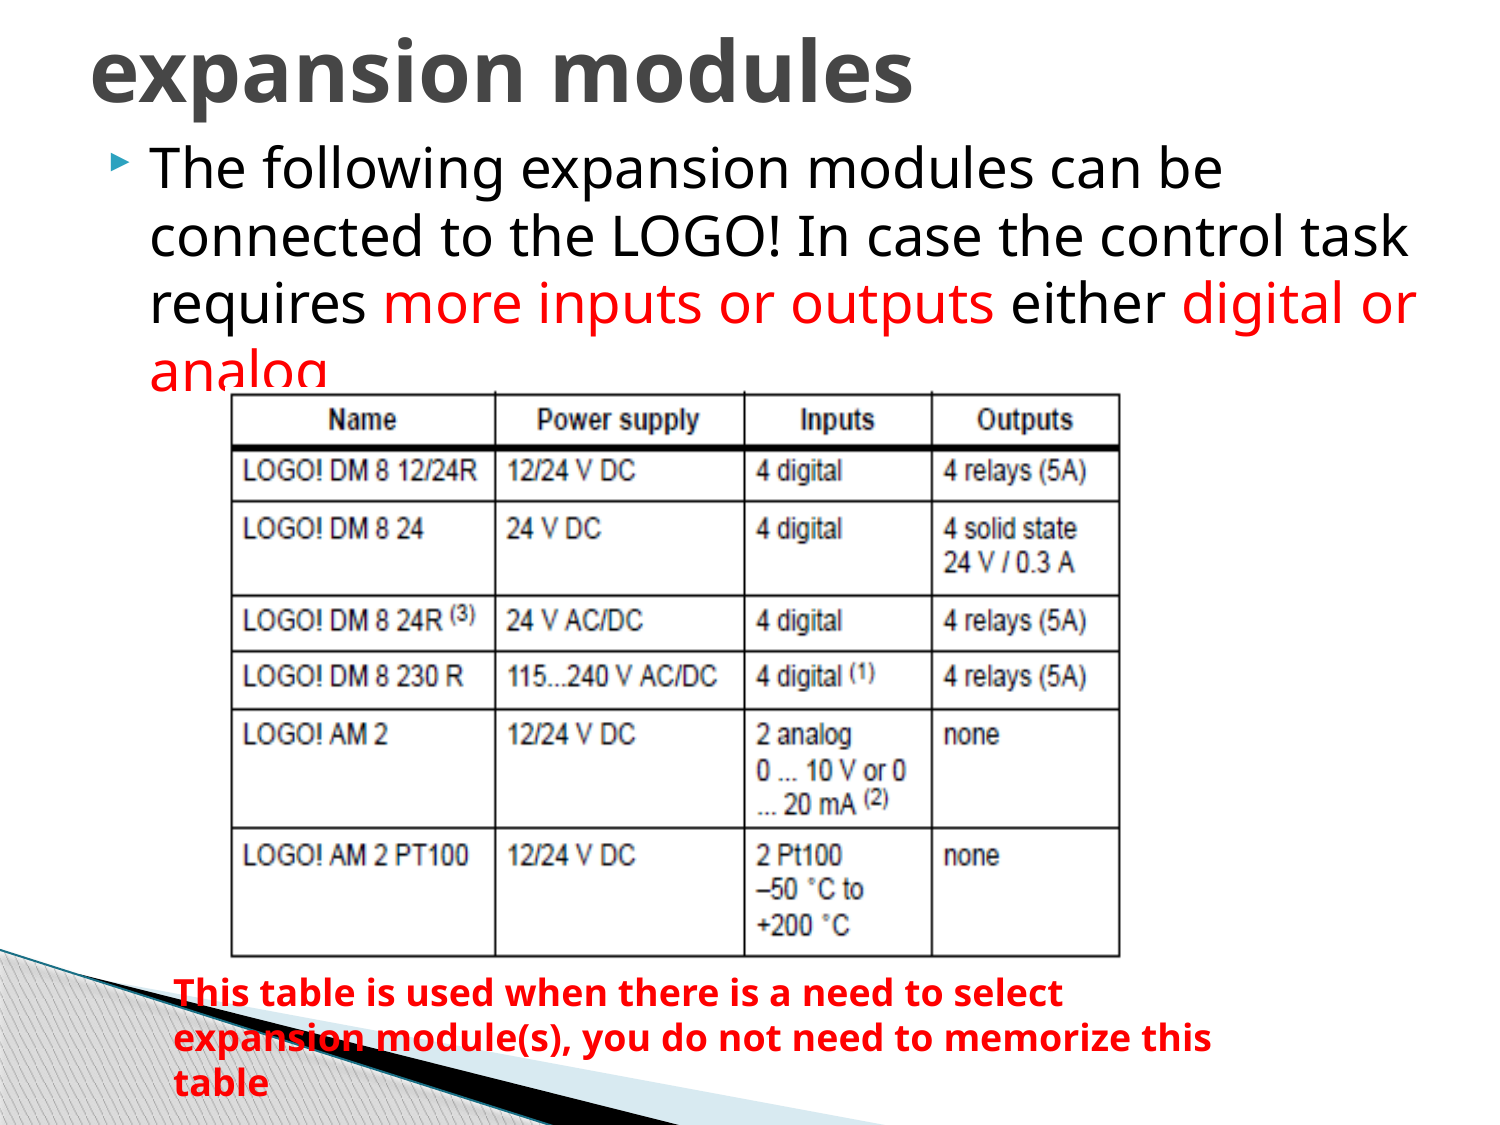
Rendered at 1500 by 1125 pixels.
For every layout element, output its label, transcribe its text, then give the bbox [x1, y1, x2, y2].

title expansion modules [75, 0, 1425, 138]
text_box This table is used when there is a need to select expansion module(s), you do not need to memorize this table [158, 961, 1251, 1111]
picture [224, 387, 1126, 963]
list The following expansion modules can be connected to the LOGO! In case the control task requires more inputs or outputs either digital or analog [75, 125, 1475, 1125]
